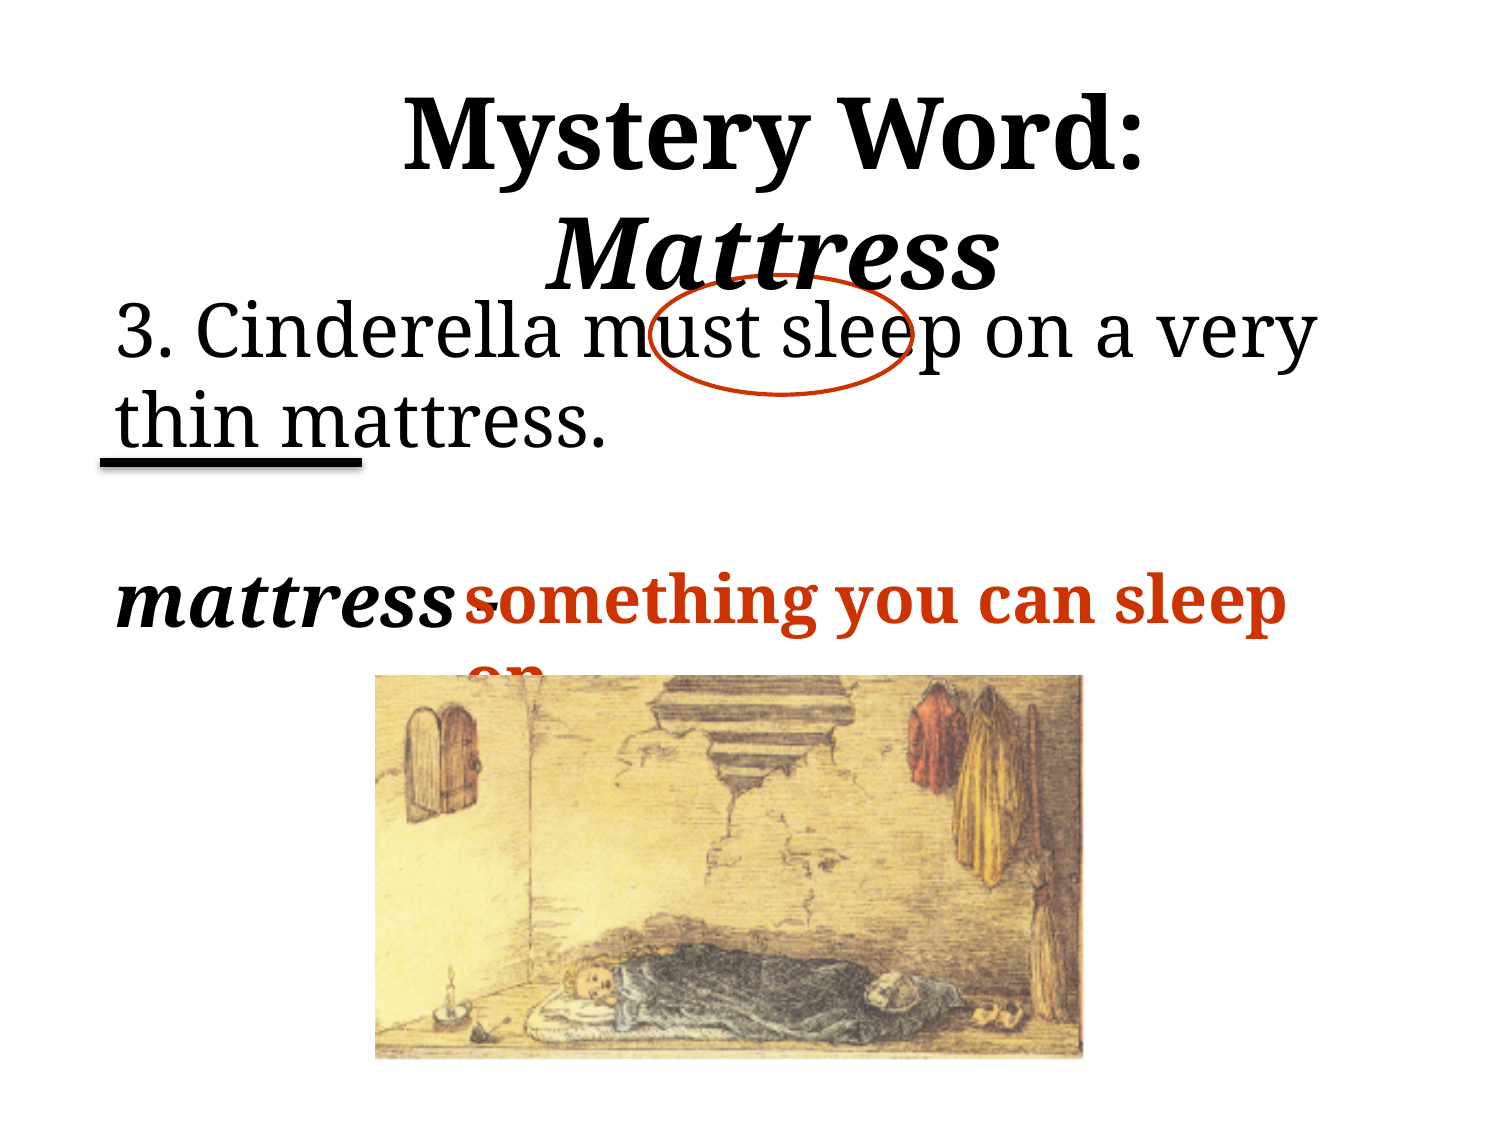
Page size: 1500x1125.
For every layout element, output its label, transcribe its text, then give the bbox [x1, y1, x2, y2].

text_box [647, 318, 915, 397]
text_box 3. Cinderella must sleep on a very thin mattress. mattress - [99, 274, 1413, 830]
text_box Mystery Word: Mattress [187, 62, 1363, 318]
text_box something you can sleep on [450, 549, 1388, 725]
picture [374, 674, 1088, 1064]
